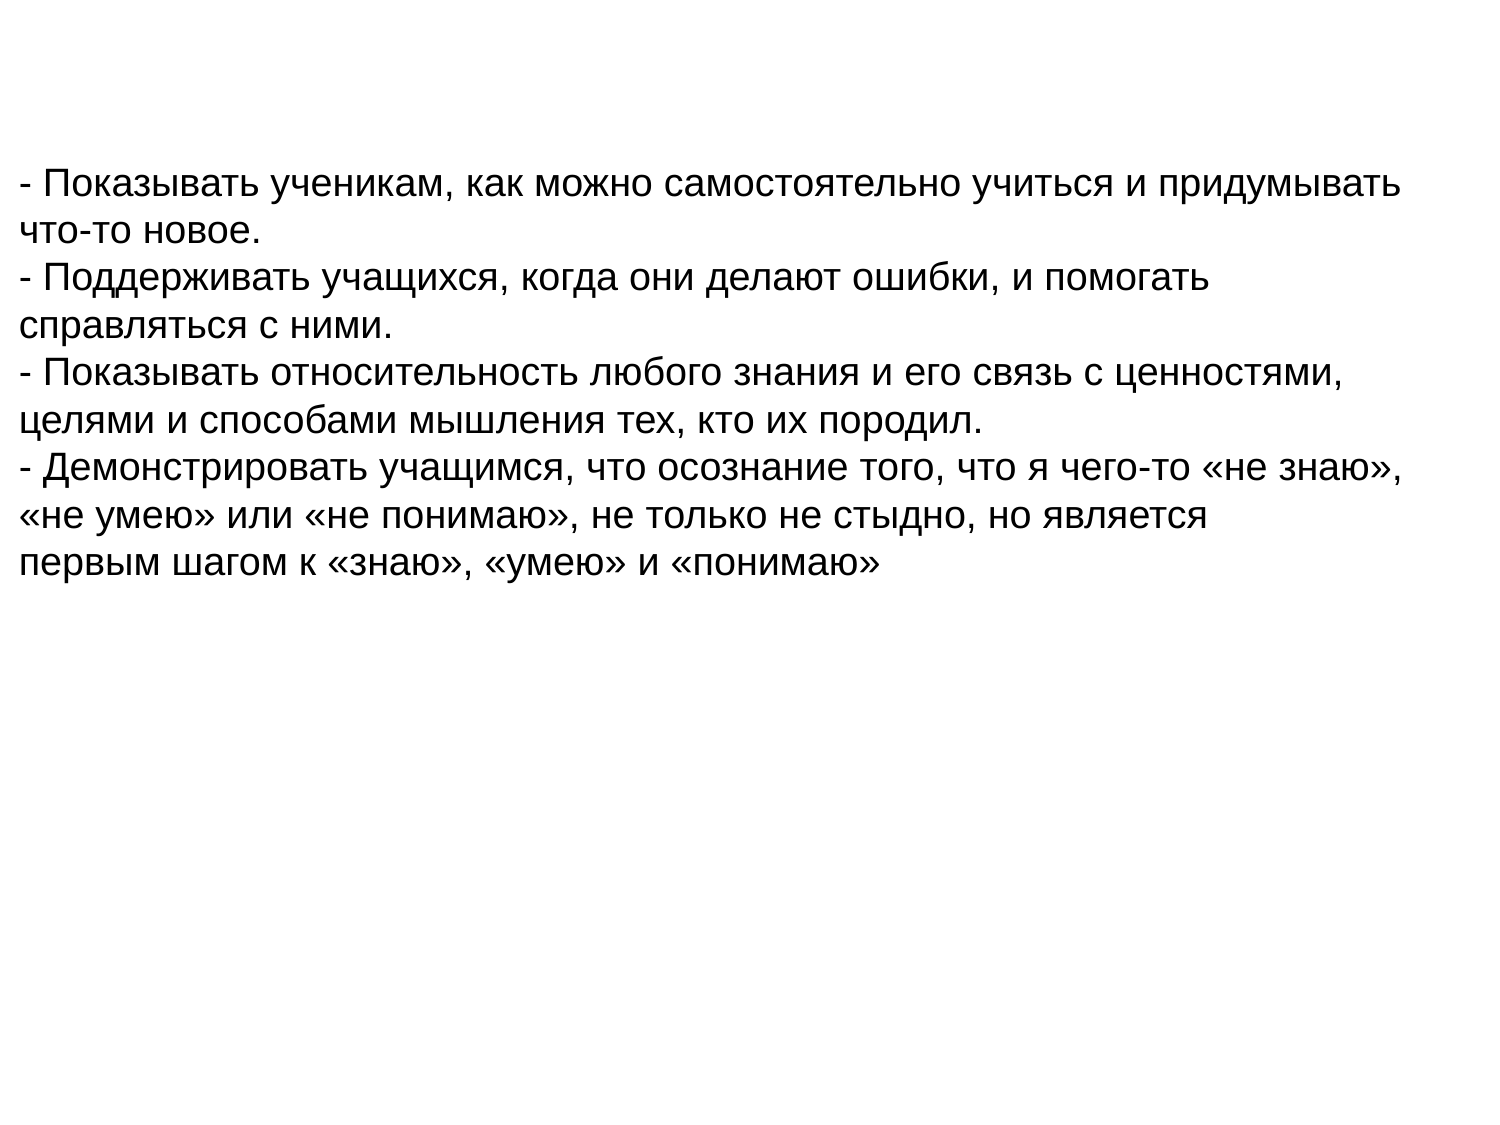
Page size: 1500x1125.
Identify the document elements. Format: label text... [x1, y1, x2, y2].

text_box - Показывать ученикам, как можно самостоятельно учиться и придумывать что-то новое. - Поддерживать учащихся, когда они делают ошибки, и помогать справляться с ними. - Показывать относительность любого знания и его связь с ценностями, целями и способами мышления тех, кто их породил. - Демонстрировать учащимся, что осознание того, что я чего-то «не знаю», «не умею» или «не понимаю», не только не стыдно, но является первым шагом к «знаю», «умею» и «понимаю» [3, 148, 1463, 592]
